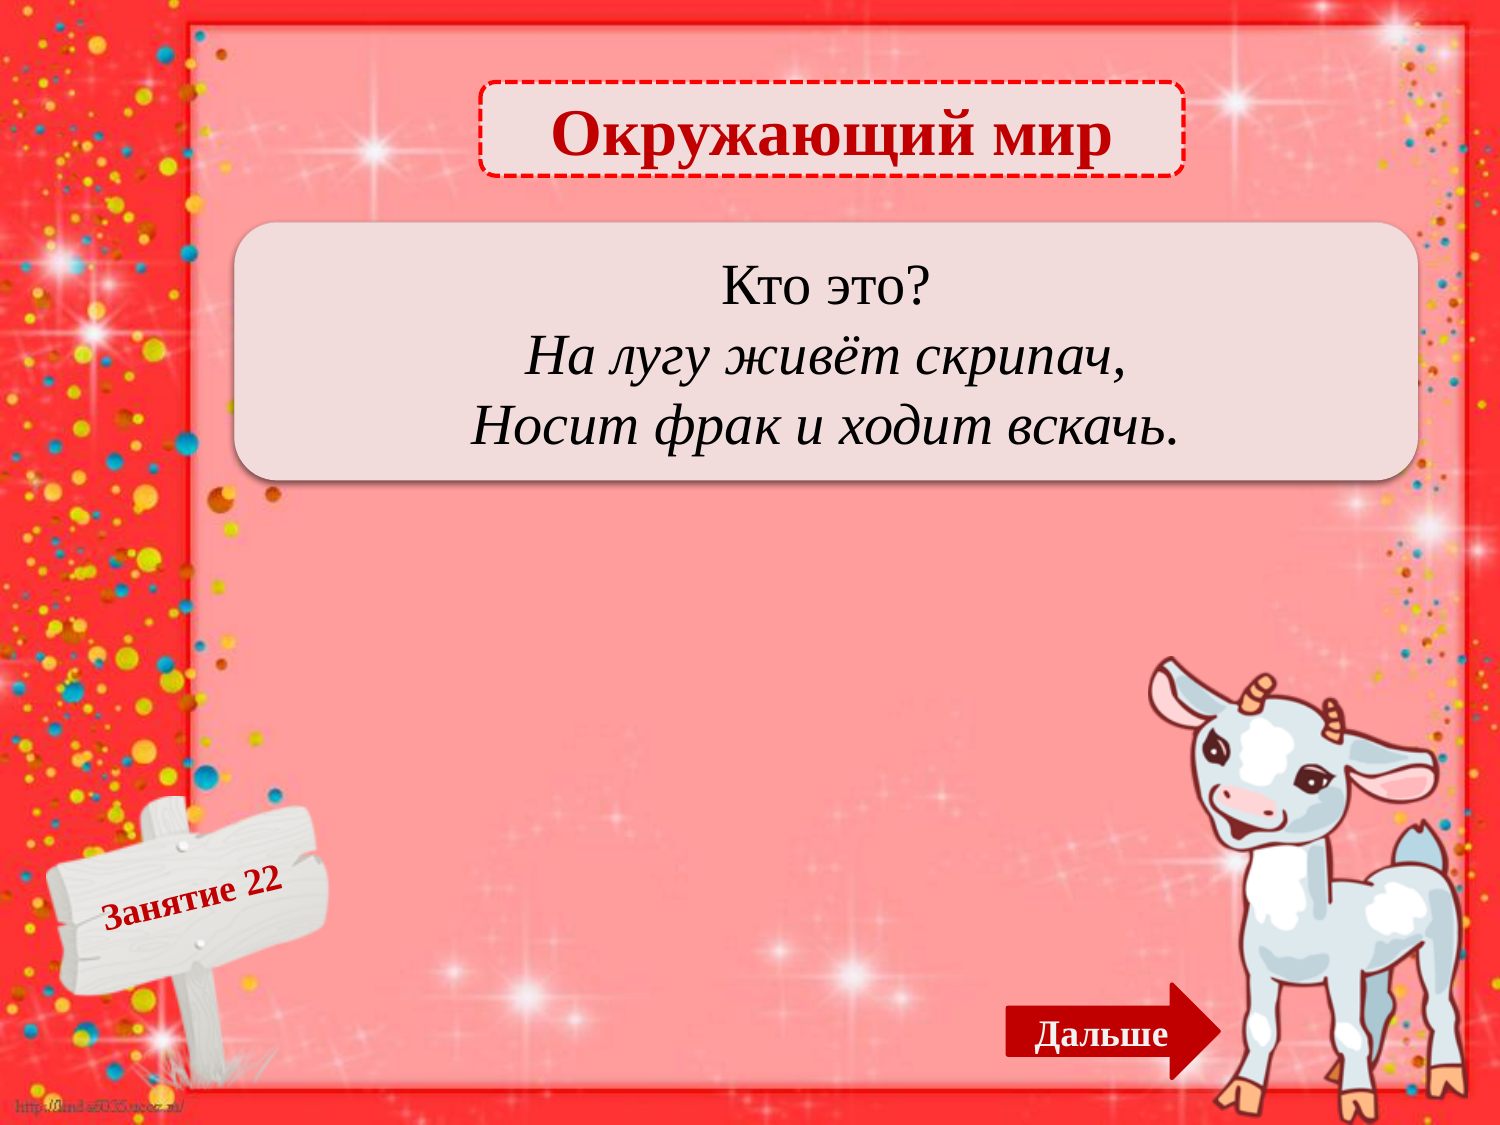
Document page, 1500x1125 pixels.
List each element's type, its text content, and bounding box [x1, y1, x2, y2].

text_box [232, 220, 1421, 483]
text_box Окружающий мир [478, 79, 1186, 178]
text_box Дальше [1005, 982, 1221, 1081]
picture [0, 0, 1500, 1125]
